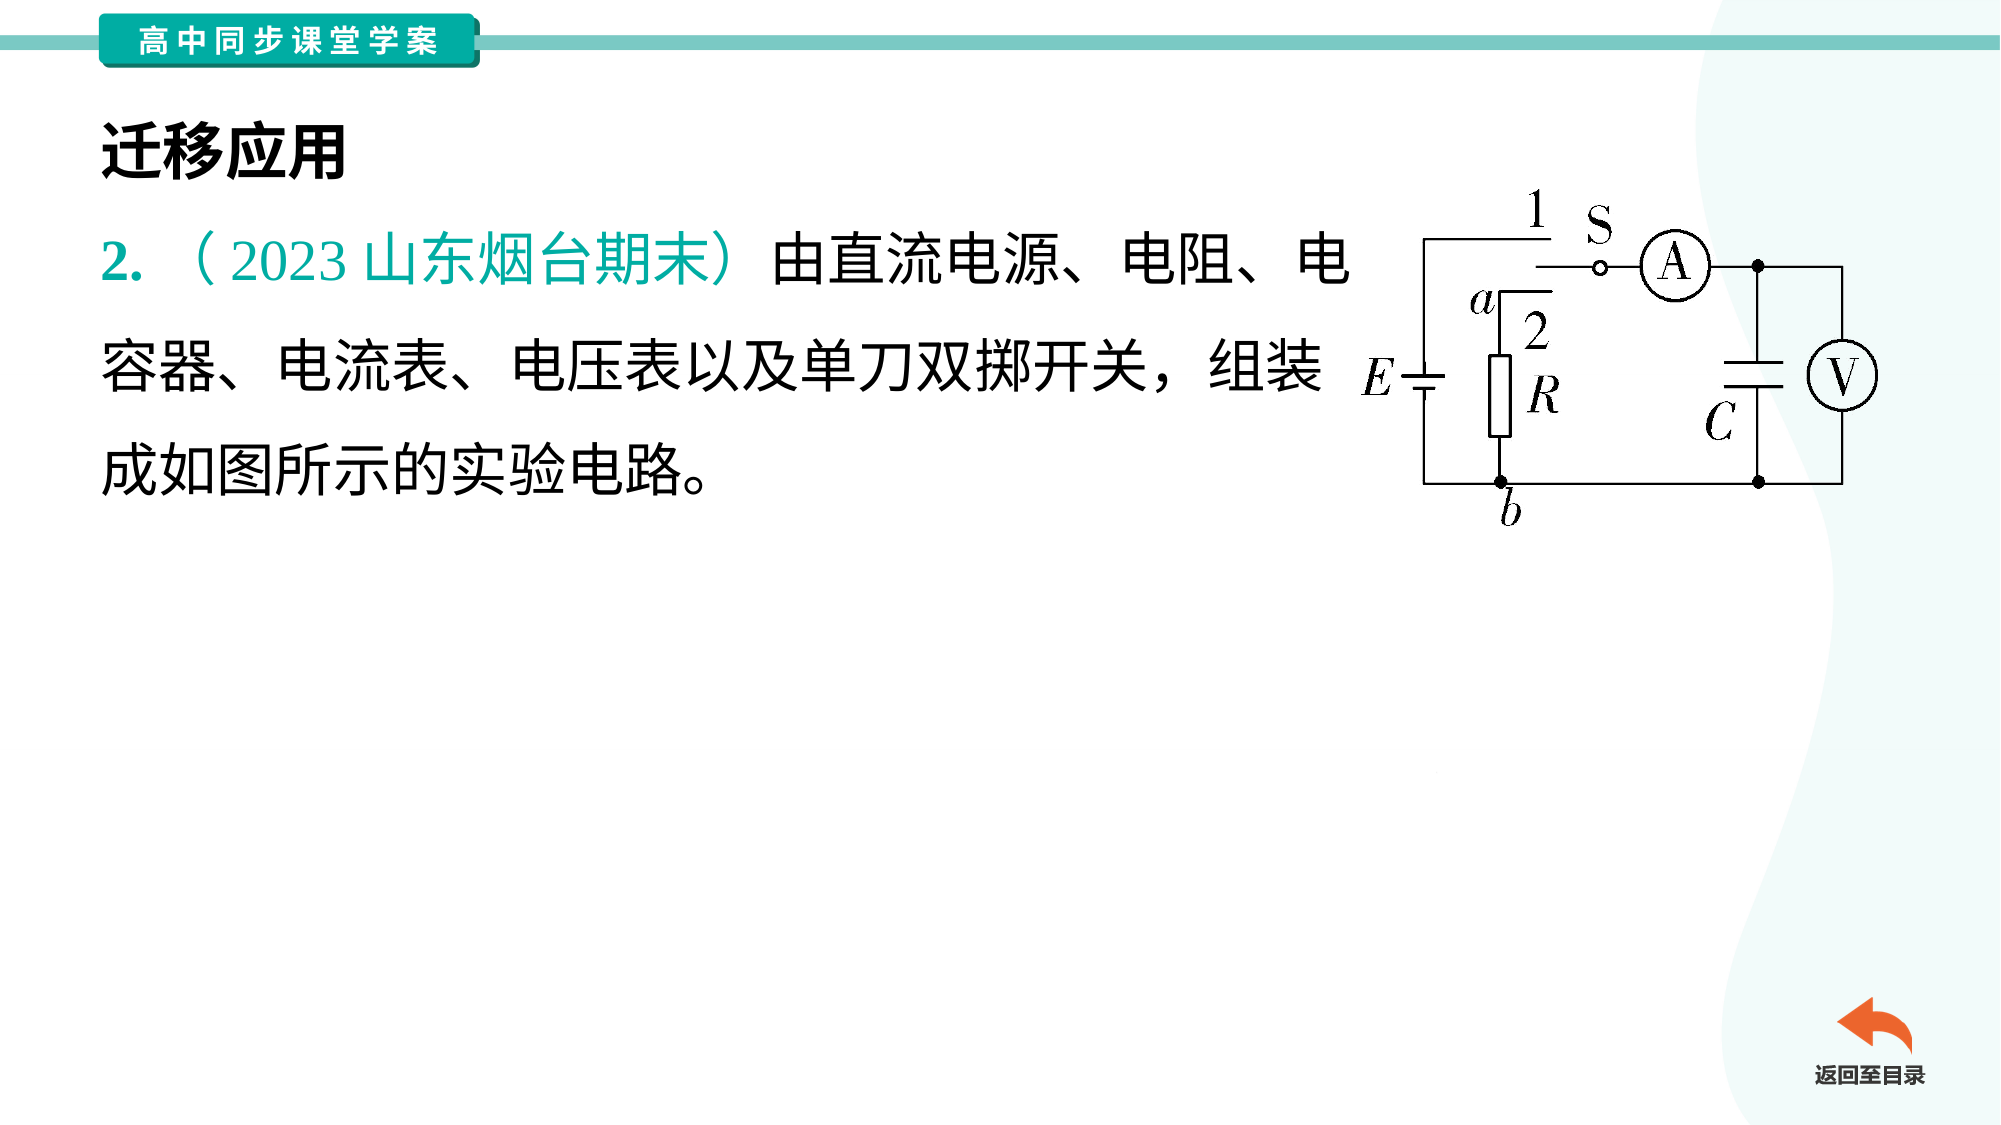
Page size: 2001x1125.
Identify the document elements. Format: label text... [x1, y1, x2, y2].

picture [0, 0, 2000, 1125]
text_box 迁移应用 [100, 76, 1899, 248]
text_box 2.（2023山东烟台期末）由直流电源、电阻、电 容器、电流表、电压表以及单刀双掷开关，组装 成如图所示的实验电路。 [100, 186, 1362, 492]
